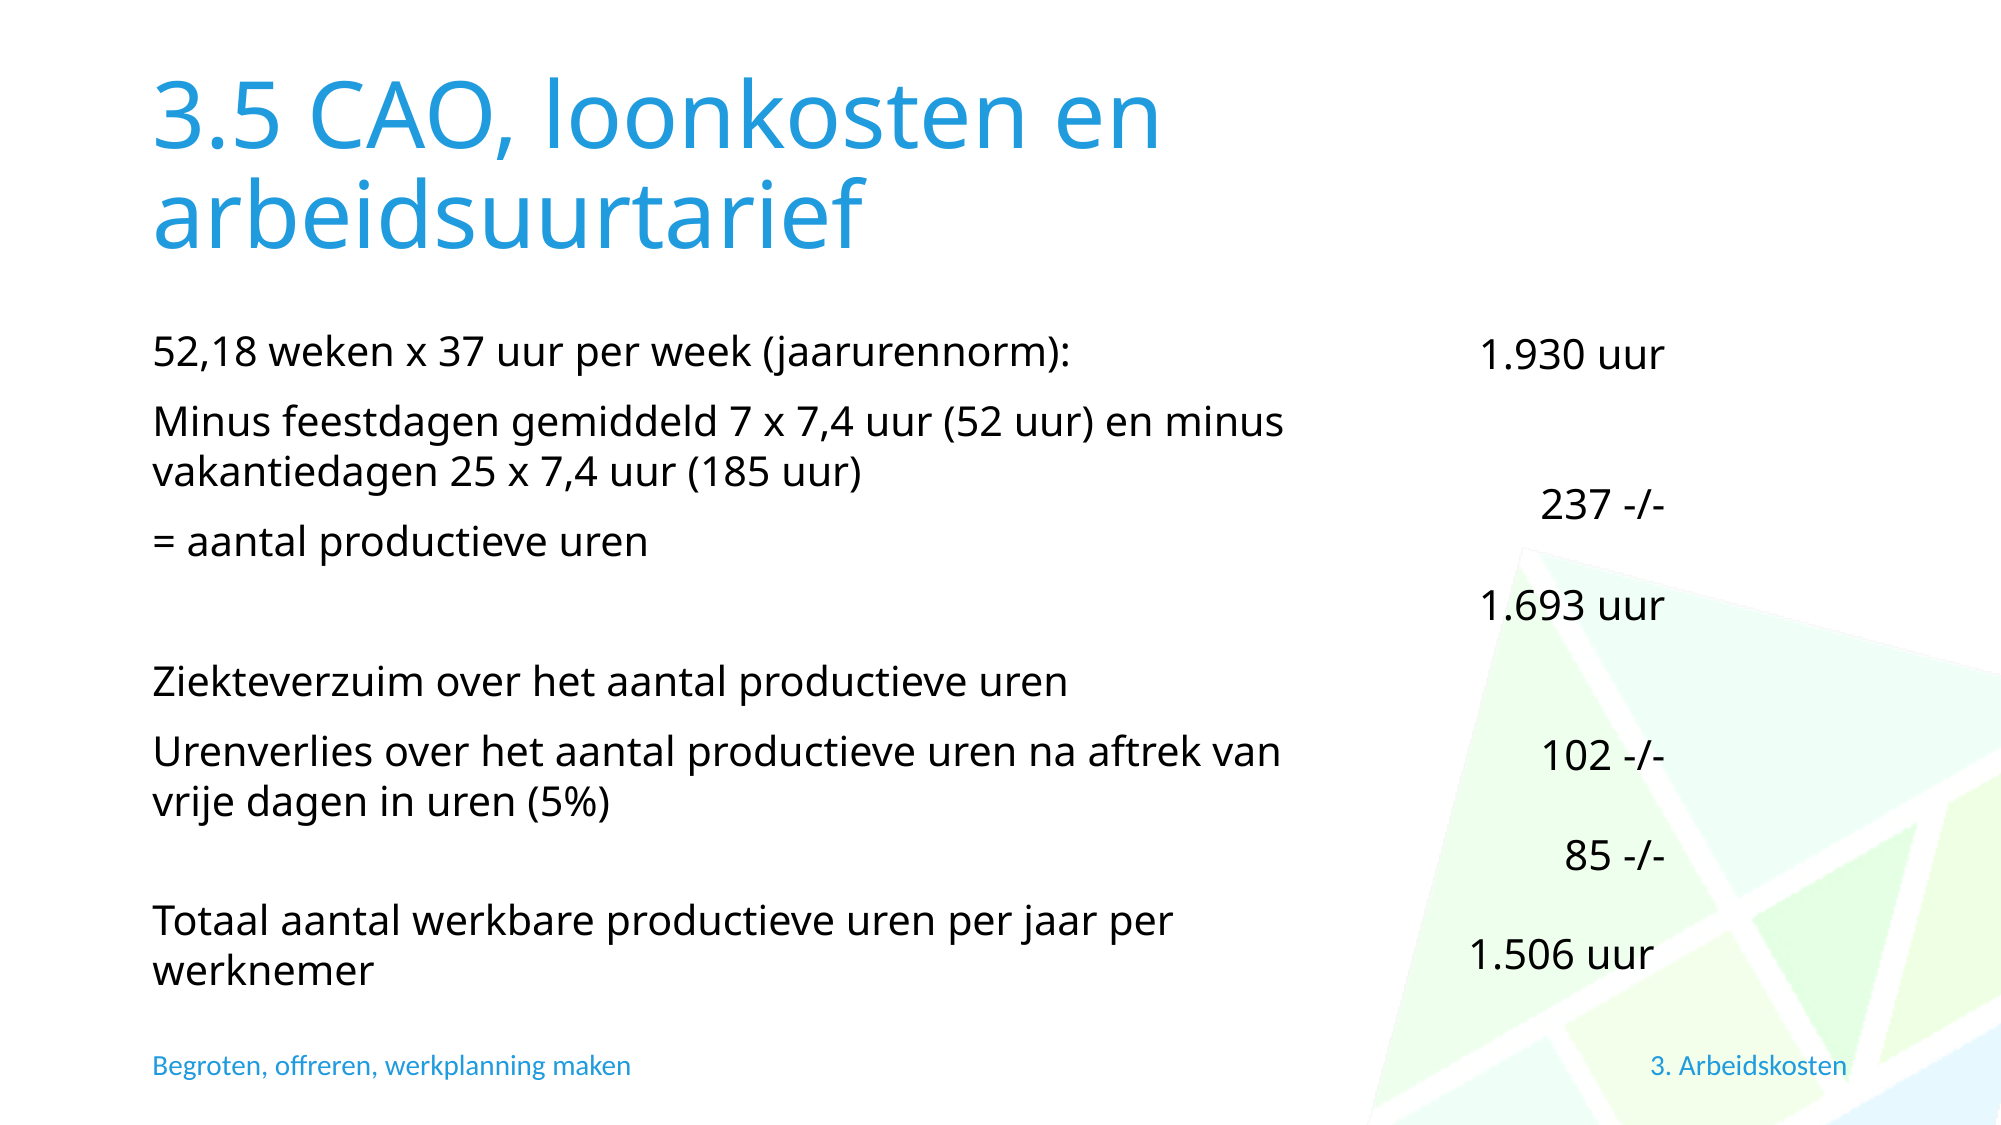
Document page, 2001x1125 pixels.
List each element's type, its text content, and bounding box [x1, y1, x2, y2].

list 3. Arbeidskosten [1412, 1042, 1863, 1103]
title 3.5 CAO, loonkosten en arbeidsuurtarief [137, 59, 1863, 278]
list 52,18 weken x 37 uur per week (jaarurennorm): Minus feestdagen gemiddeld 7 x 7,4 uur (52 uur) en minus vakantiedagen 25 x 7,4 uur (185 uur) = aantal productieve uren Ziekteverzuim over het aantal productieve uren Urenverlies over het aantal productieve uren na aftrek van vrije dagen in uren (5%) Totaal aantal werkbare productieve uren per jaar per werknemer [137, 317, 1350, 1014]
text_box 1.930 uur 237 -/- 1.693 uur 102 -/- 85 -/- 1.506 uur [1301, 320, 1681, 1086]
list Begroten, offreren, werkplanning maken [137, 1042, 664, 1087]
